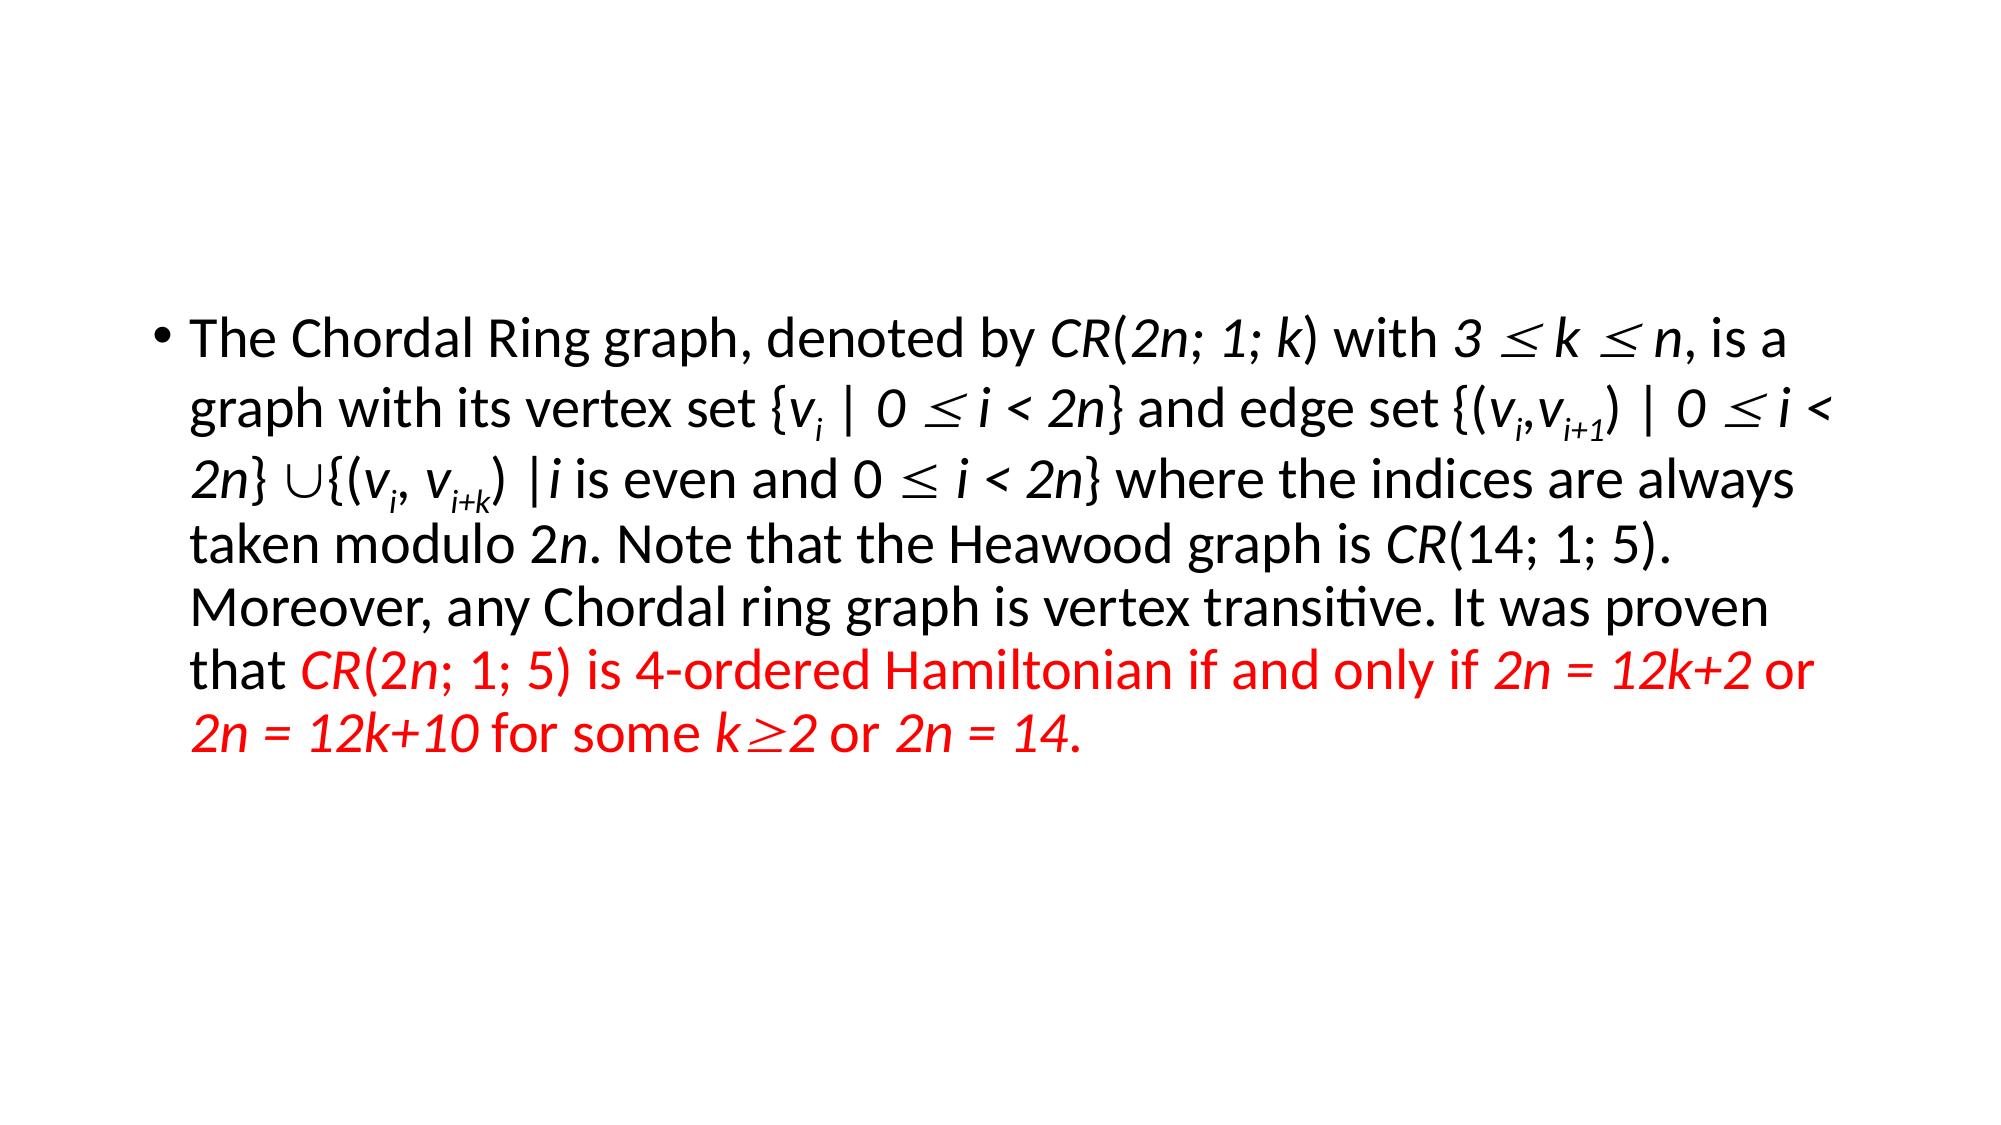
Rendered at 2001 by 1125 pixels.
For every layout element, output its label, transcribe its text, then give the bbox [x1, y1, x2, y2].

list The Chordal Ring graph, denoted by CR(2n; 1; k) with 3  k  n, is a graph with its vertex set {vi | 0  i < 2n} and edge set {(vi,vi+1) | 0  i < 2n} {(vi, vi+k) |i is even and 0  i < 2n} where the indices are always taken modulo 2n. Note that the Heawood graph is CR(14; 1; 5). Moreover, any Chordal ring graph is vertex transitive. It was proven that CR(2n; 1; 5) is 4-ordered Hamiltonian if and only if 2n = 12k+2 or 2n = 12k+10 for some k2 or 2n = 14. [137, 299, 1863, 1014]
